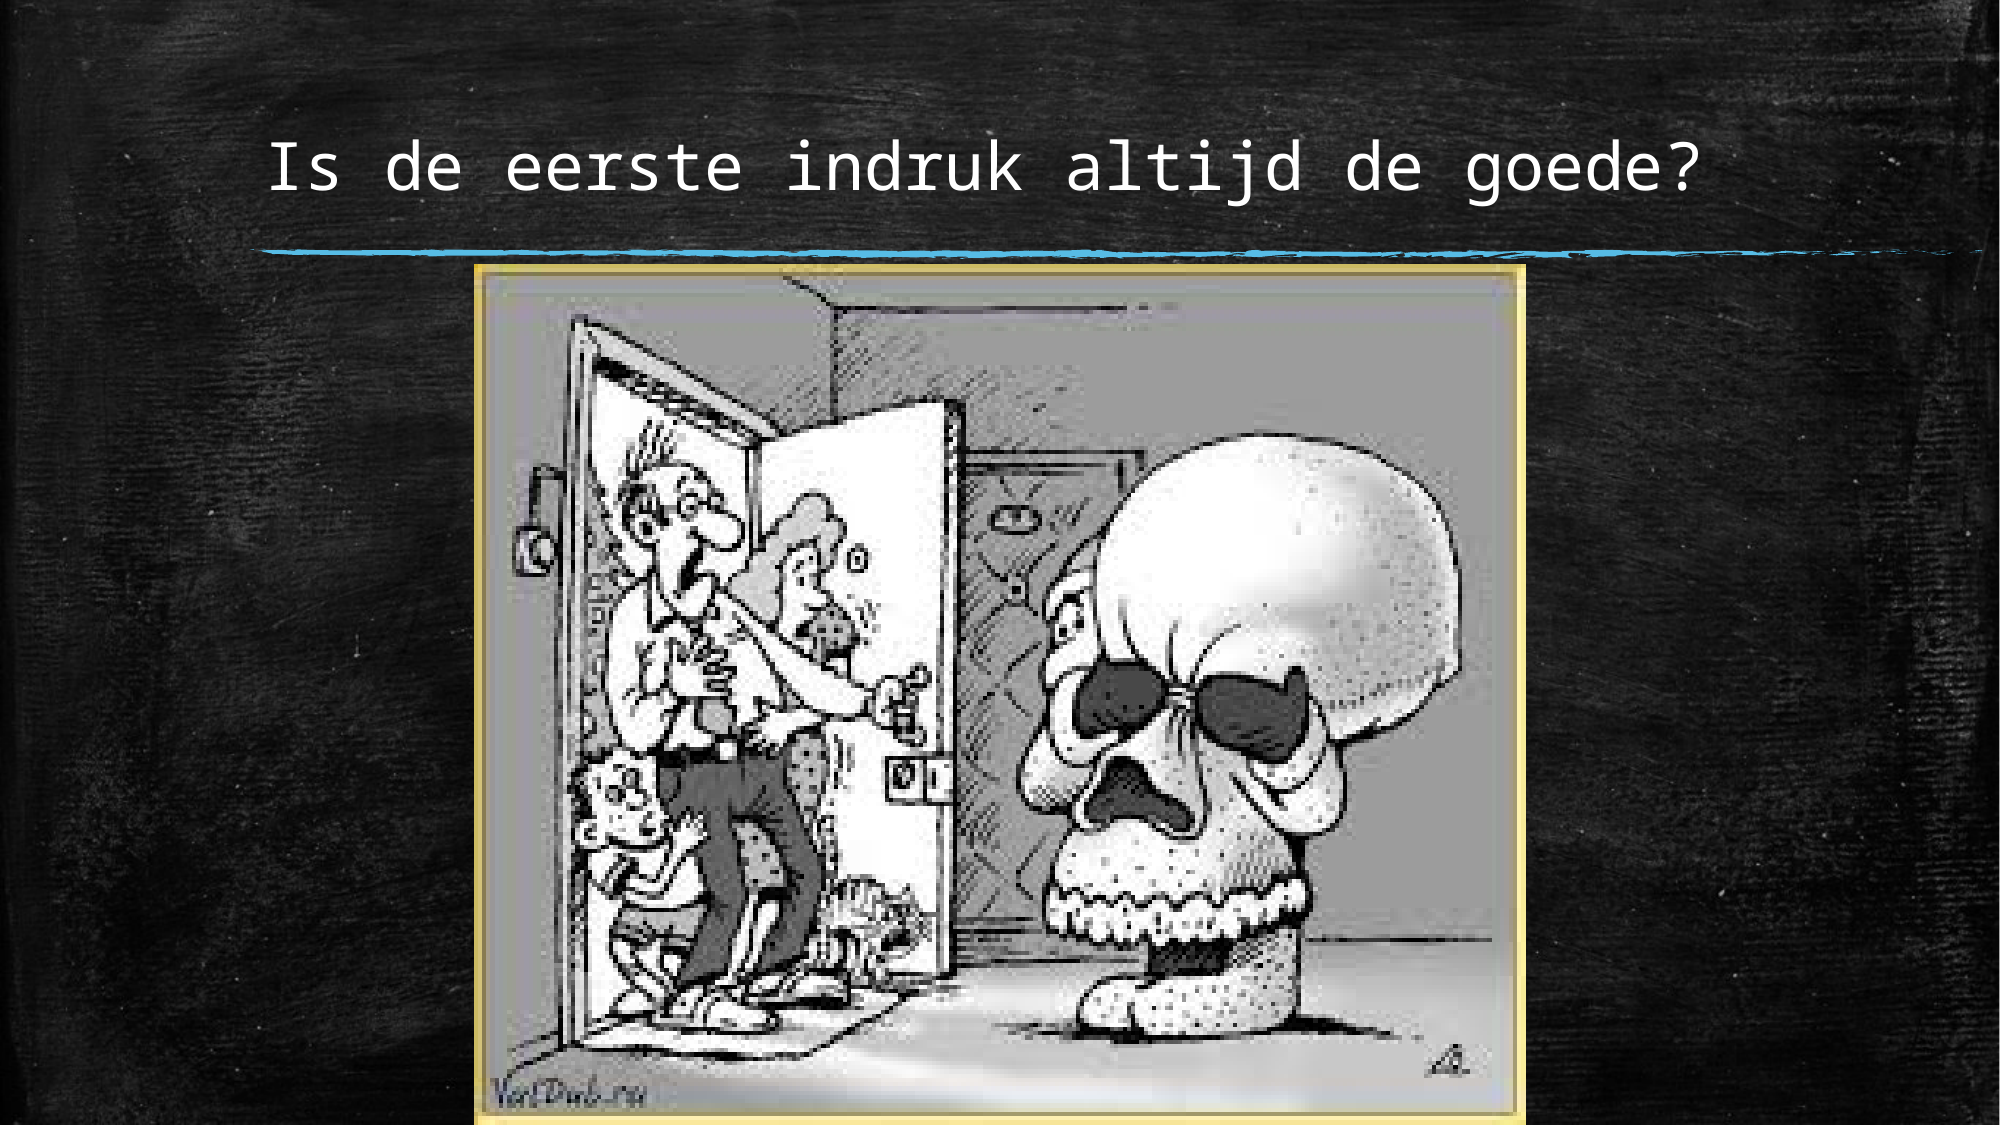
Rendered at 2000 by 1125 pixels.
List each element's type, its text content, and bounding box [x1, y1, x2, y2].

title Is de eerste indruk altijd de goede? [249, 45, 1750, 213]
picture [474, 264, 1526, 1125]
